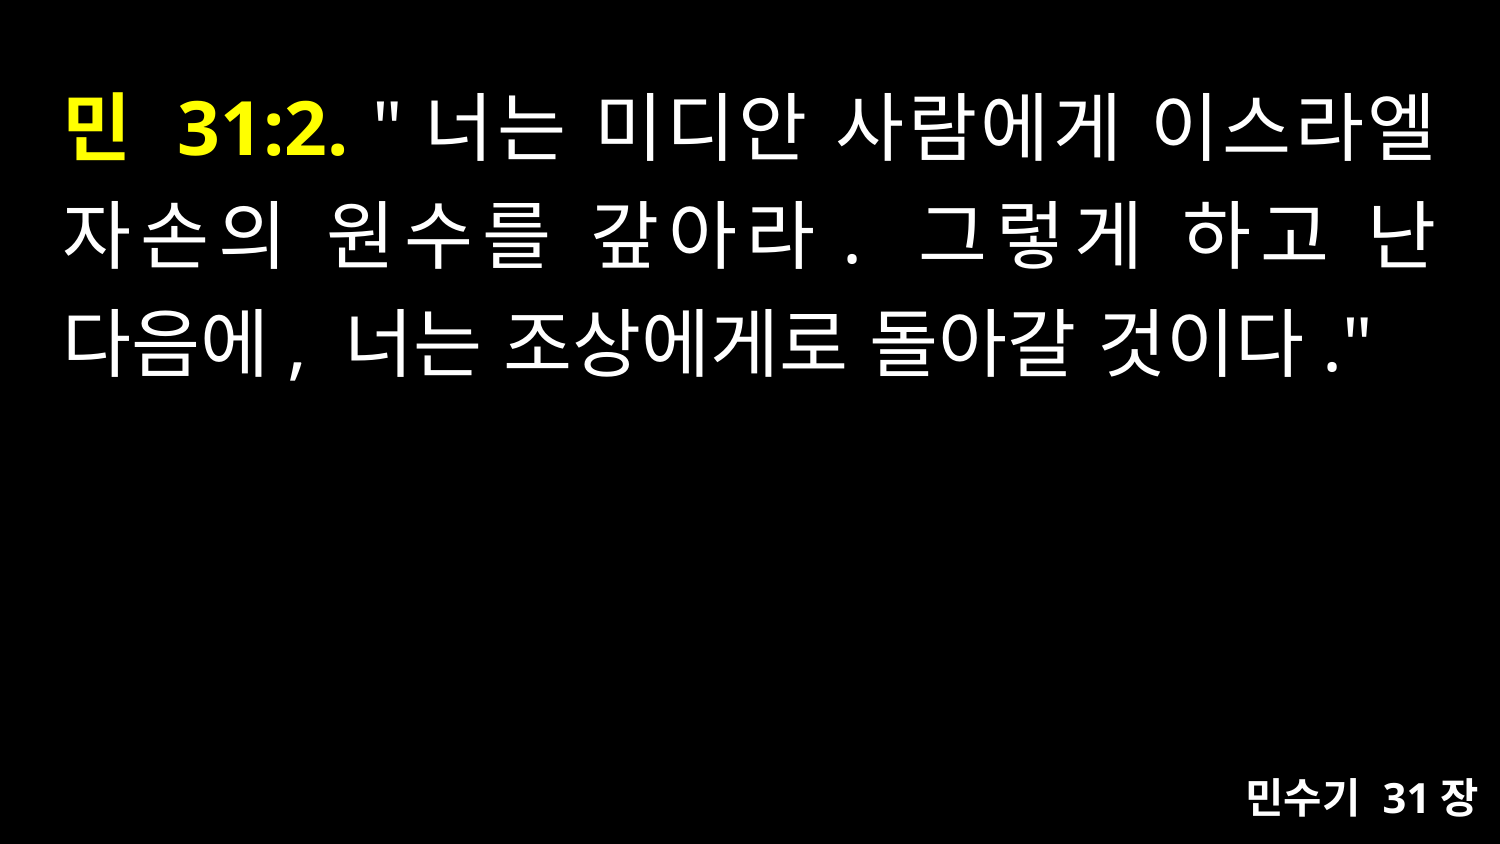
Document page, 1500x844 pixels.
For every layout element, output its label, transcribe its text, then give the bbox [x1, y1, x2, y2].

subtitle 민수기 31장 [916, 770, 1500, 844]
title 민 31:2. "너는 미디안 사람에게 이스라엘 자손의 원수를 갚아라. 그렇게 하고 난 다음에, 너는 조상에게로 돌아갈 것이다." [0, 0, 1500, 844]
